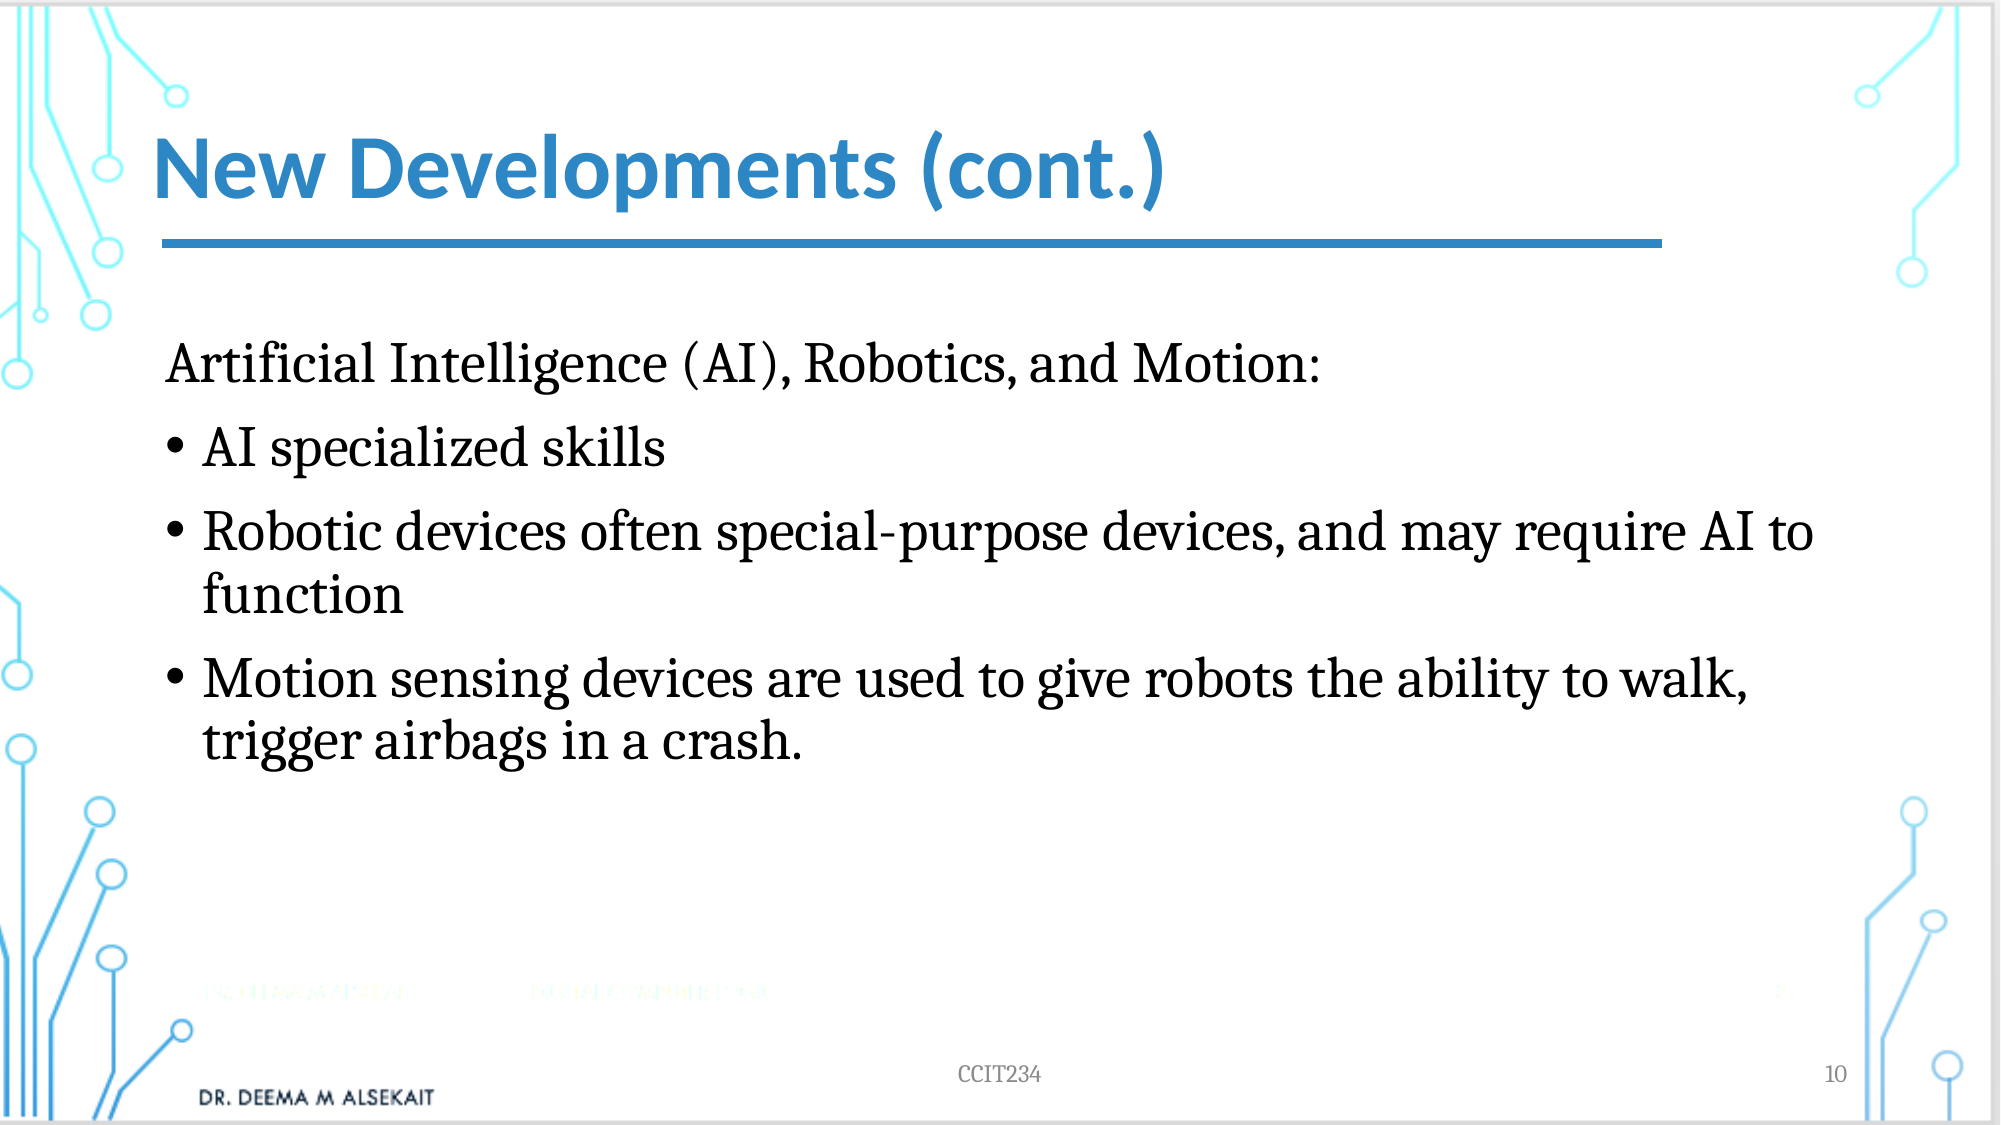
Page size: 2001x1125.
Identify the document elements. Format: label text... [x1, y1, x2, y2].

title New Developments (cont.) [137, 59, 1863, 278]
slide_number 10 [1412, 1042, 1863, 1103]
picture [0, 0, 2001, 1125]
footer CCIT234 [662, 1042, 1338, 1103]
list Artificial Intelligence (AI), Robotics, and Motion: AI specialized skills Robotic devices often special-purpose devices, and may require AI to function Motion sensing devices are used to give robots the ability to walk, trigger airbags in a crash. [150, 324, 1850, 1038]
